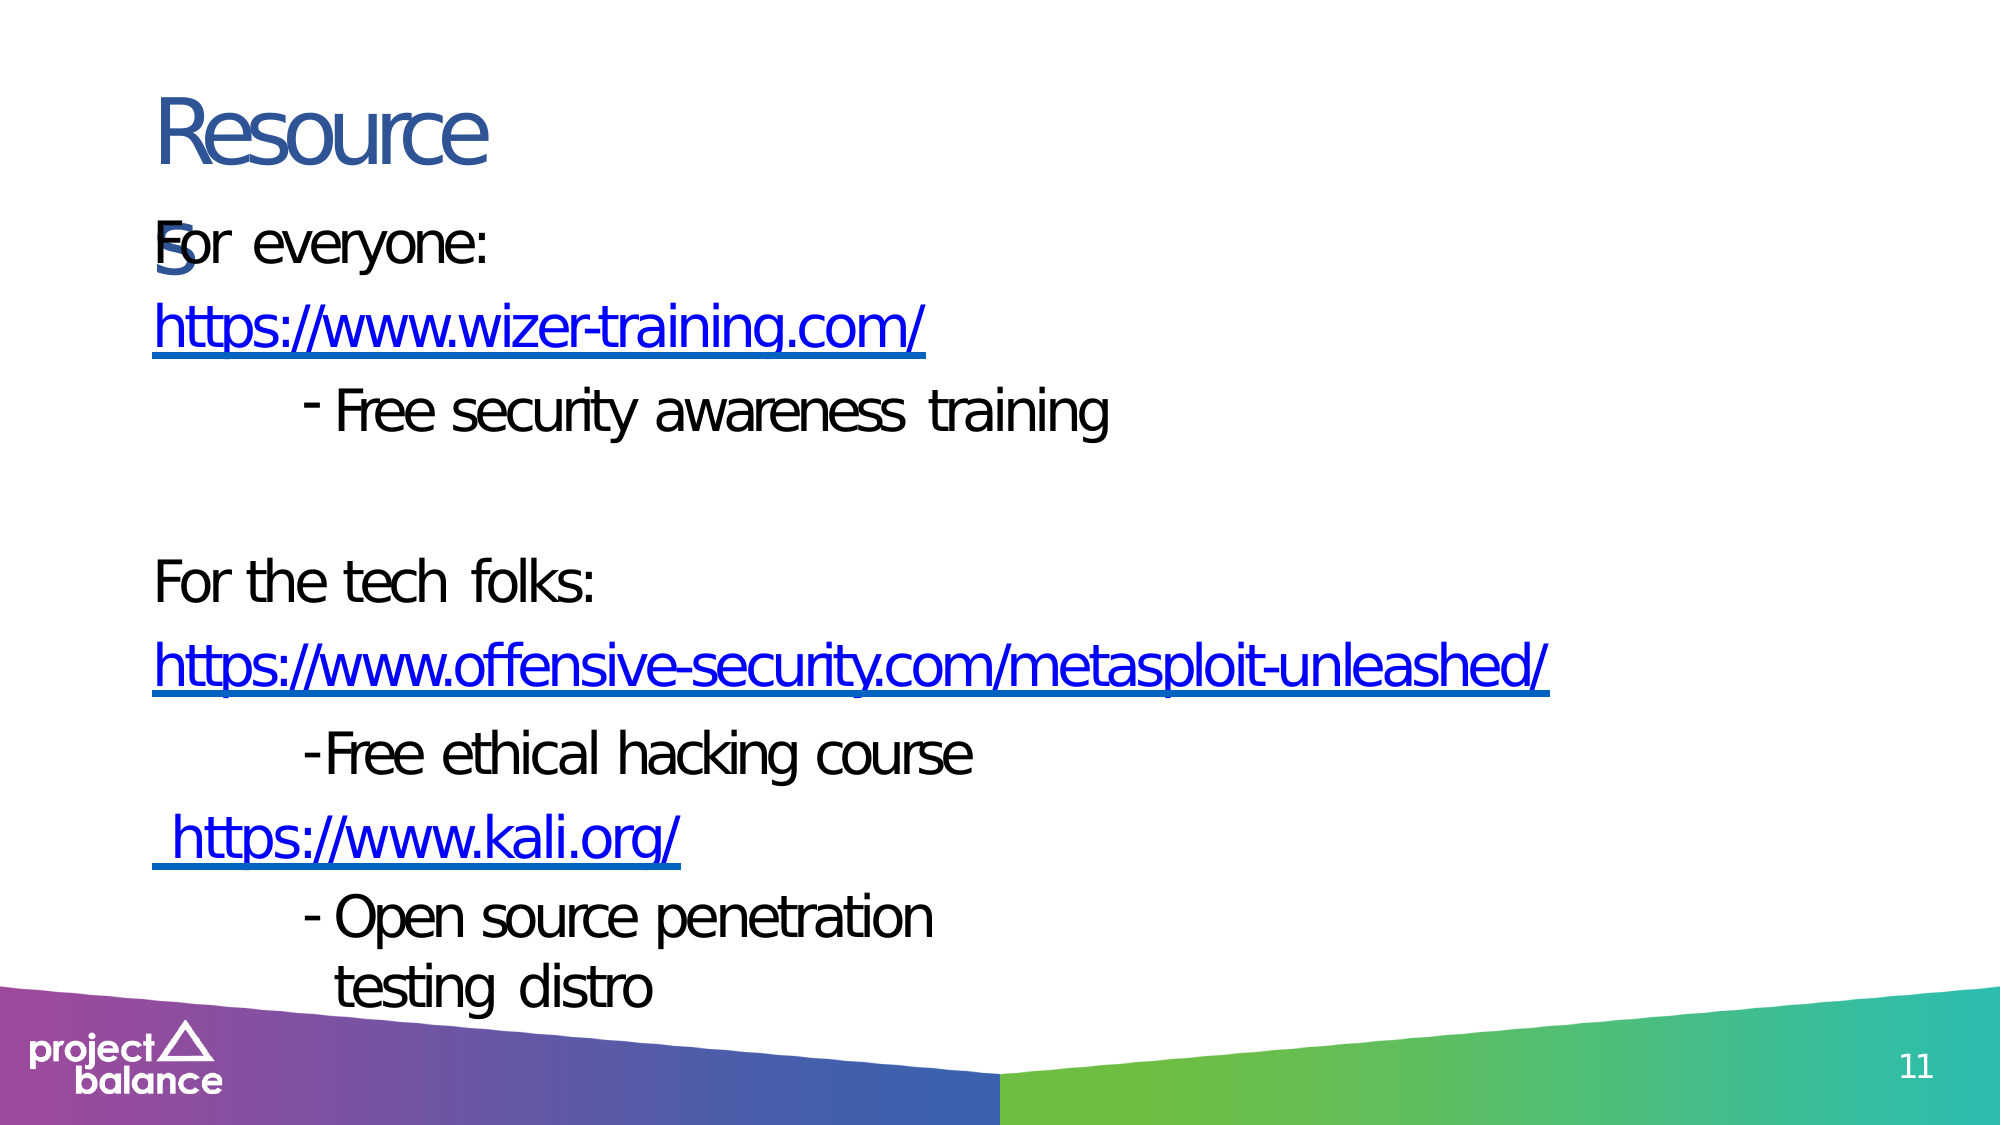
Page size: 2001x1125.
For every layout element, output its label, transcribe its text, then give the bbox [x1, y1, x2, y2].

text_box 10 [1891, 1047, 1943, 1085]
picture [0, 986, 2000, 1125]
text_box For everyone: https://www.wizer-training.com/ Free security awareness training For the tech folks: https://www.offensive-security.com/metasploit-unleashed/ Free ethical hacking course https://www.kali.org/ Open source penetration testing distro [150, 189, 1565, 1020]
title Resources [150, 70, 529, 189]
